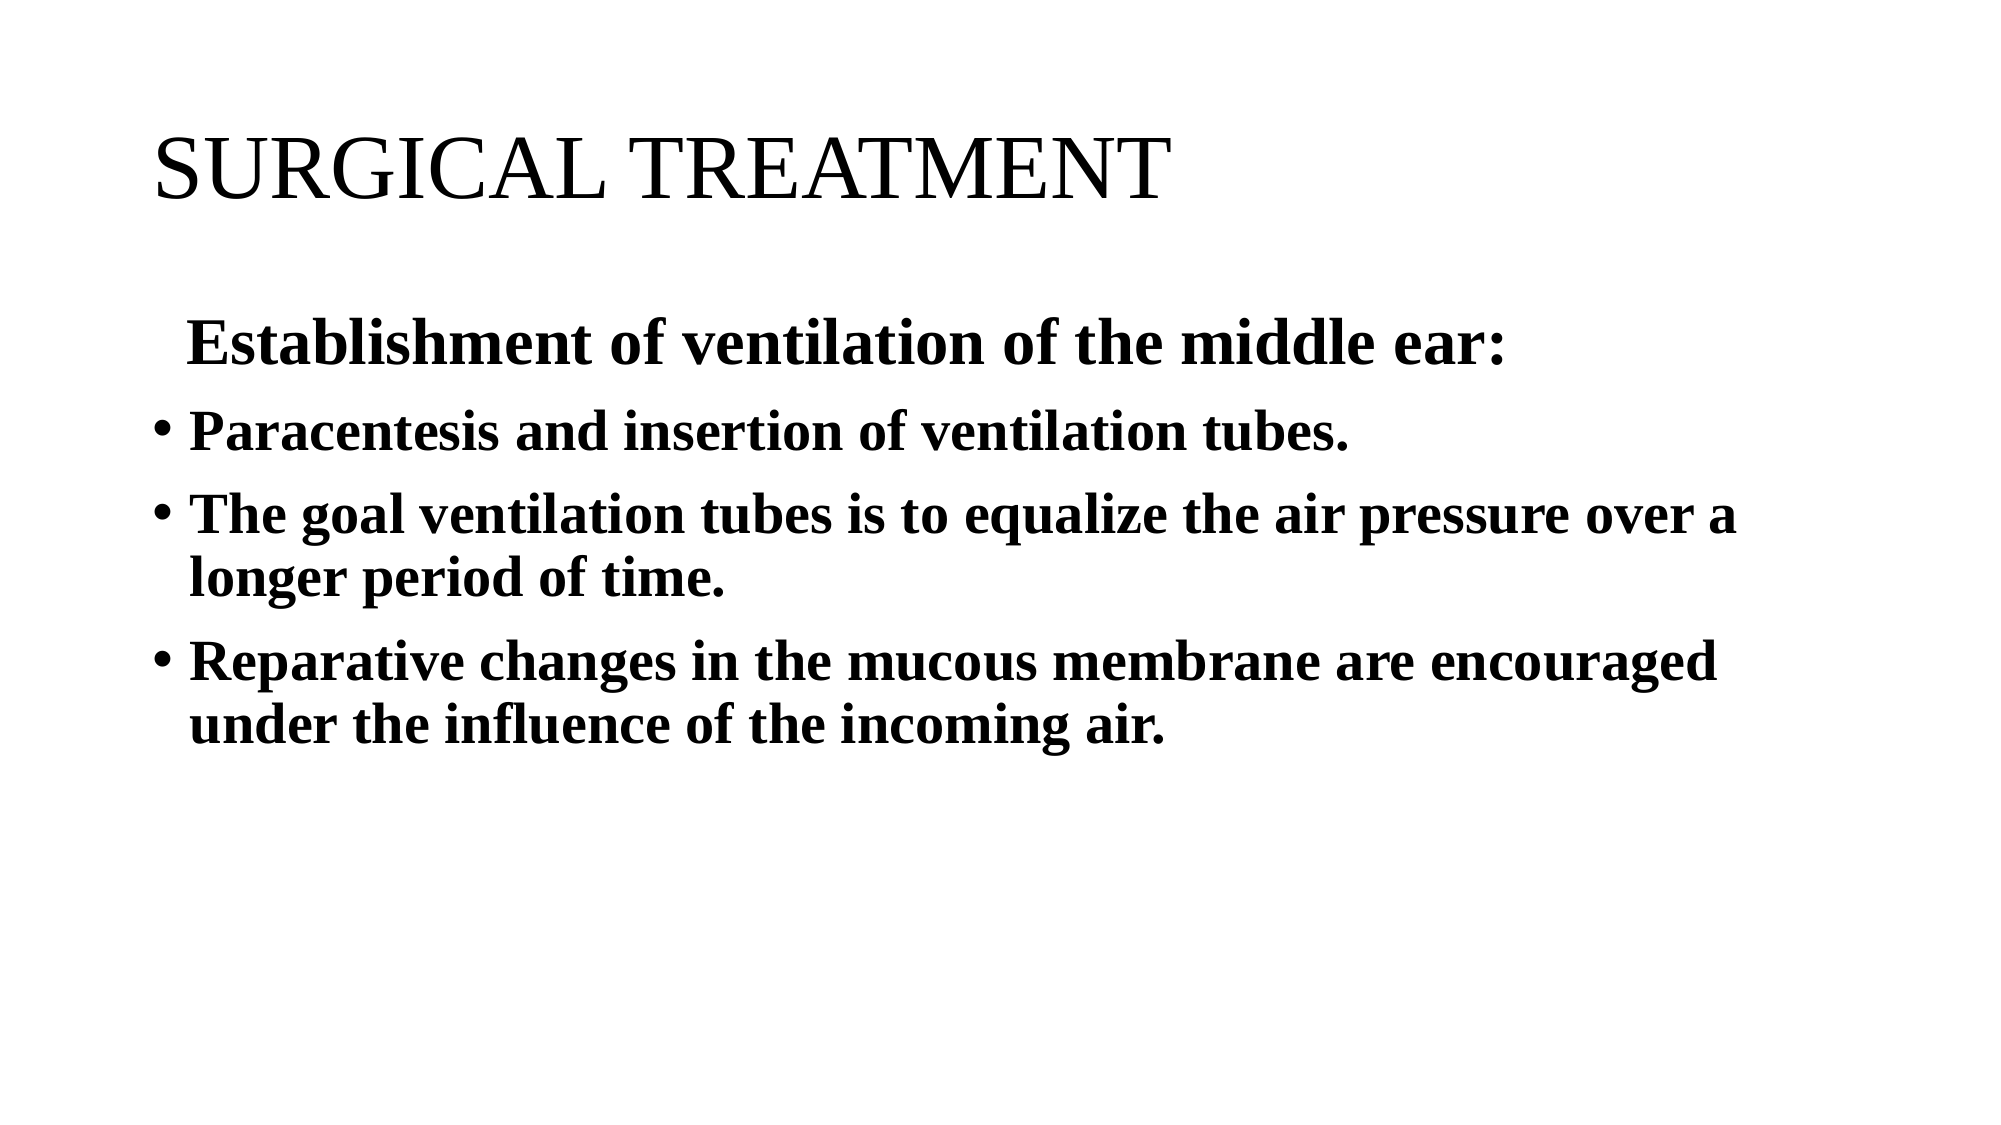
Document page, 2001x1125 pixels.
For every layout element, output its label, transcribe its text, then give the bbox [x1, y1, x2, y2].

title SURGICAL TREATMENT [137, 59, 1863, 278]
list Establishment of ventilation of the middle ear: Paracentesis and insertion of ventilation tubes. The goal ventilation tubes is to equalize the air pressure over a longer period of time. Reparative changes in the mucous membrane are encouraged under the influence of the incoming air. [137, 299, 1863, 1014]
